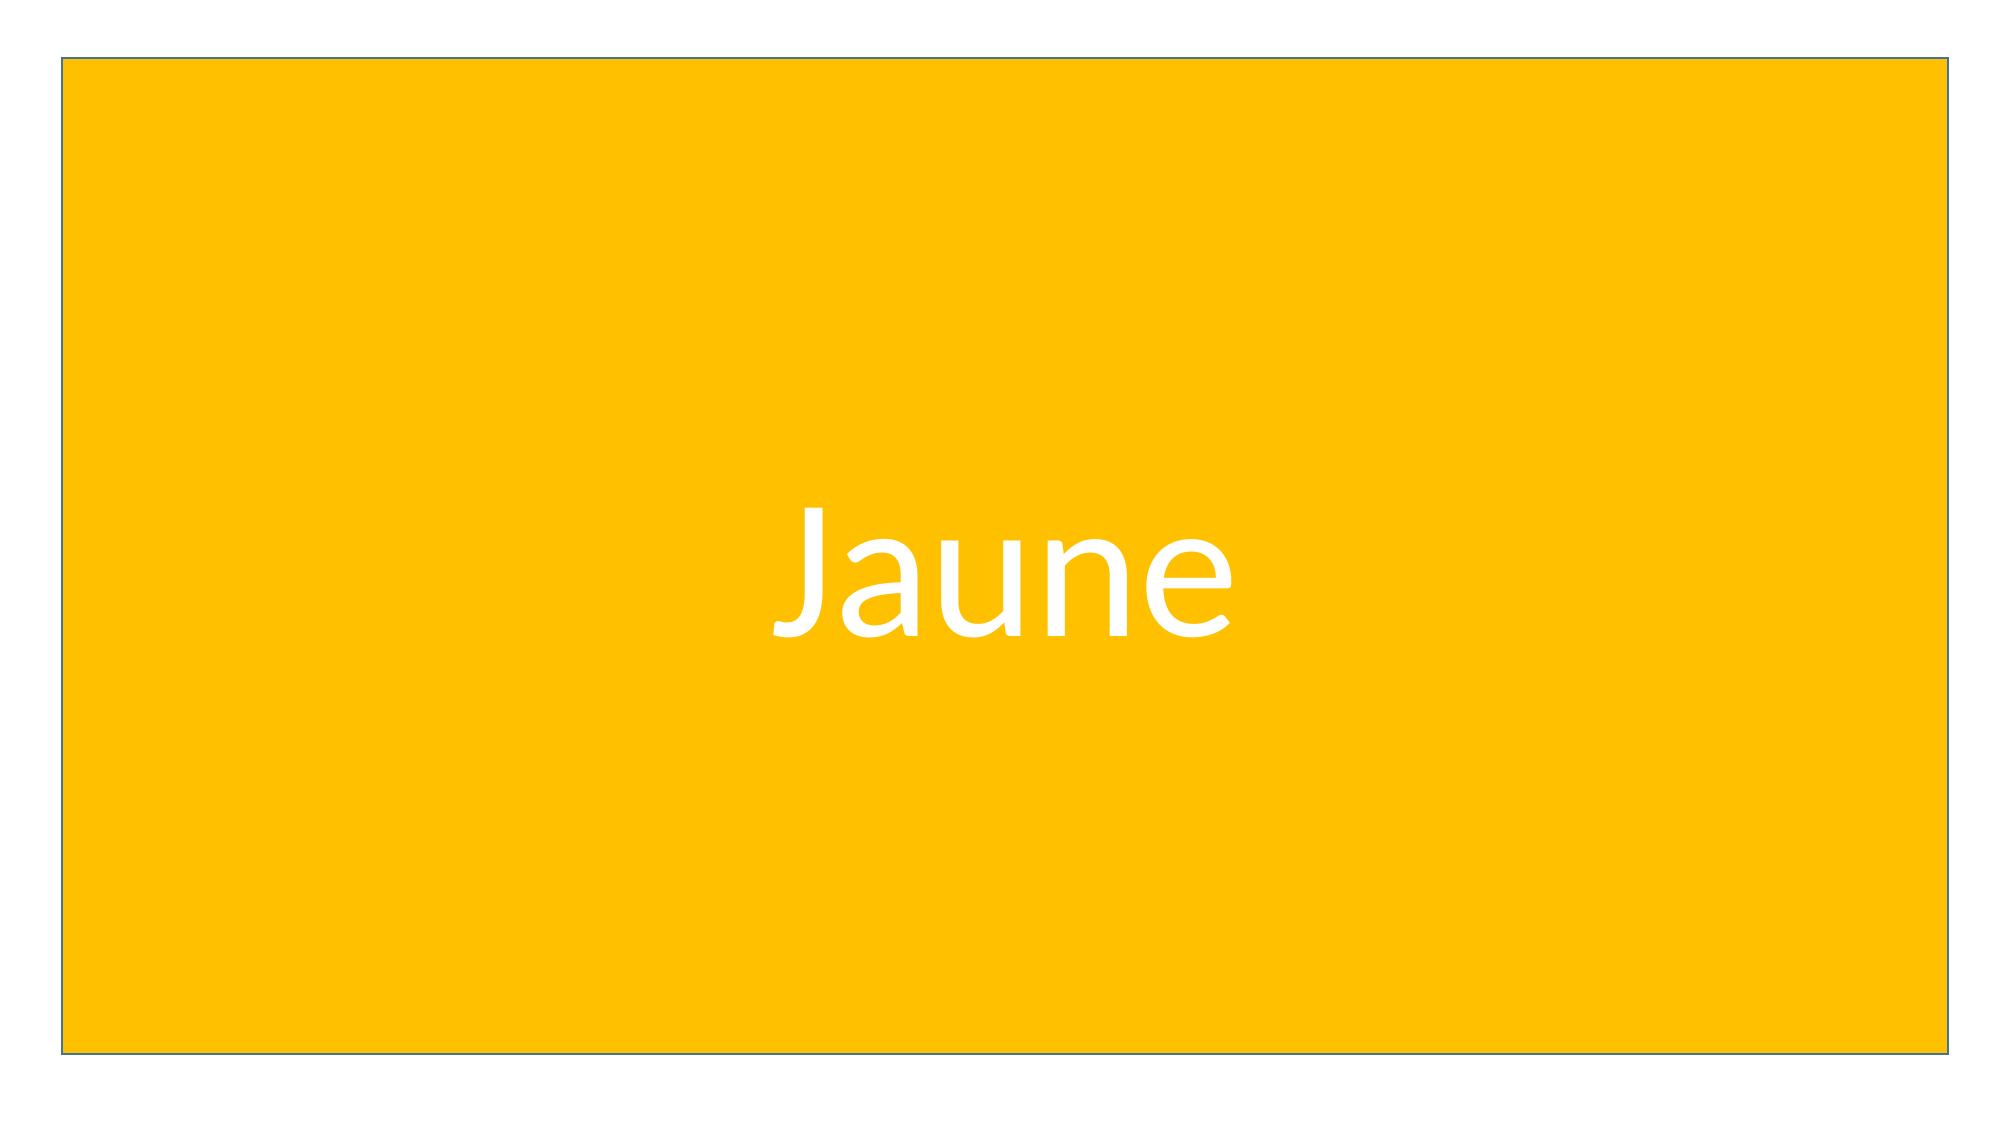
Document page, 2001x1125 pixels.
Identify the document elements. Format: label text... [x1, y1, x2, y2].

text_box Jaune [61, 57, 1949, 1055]
